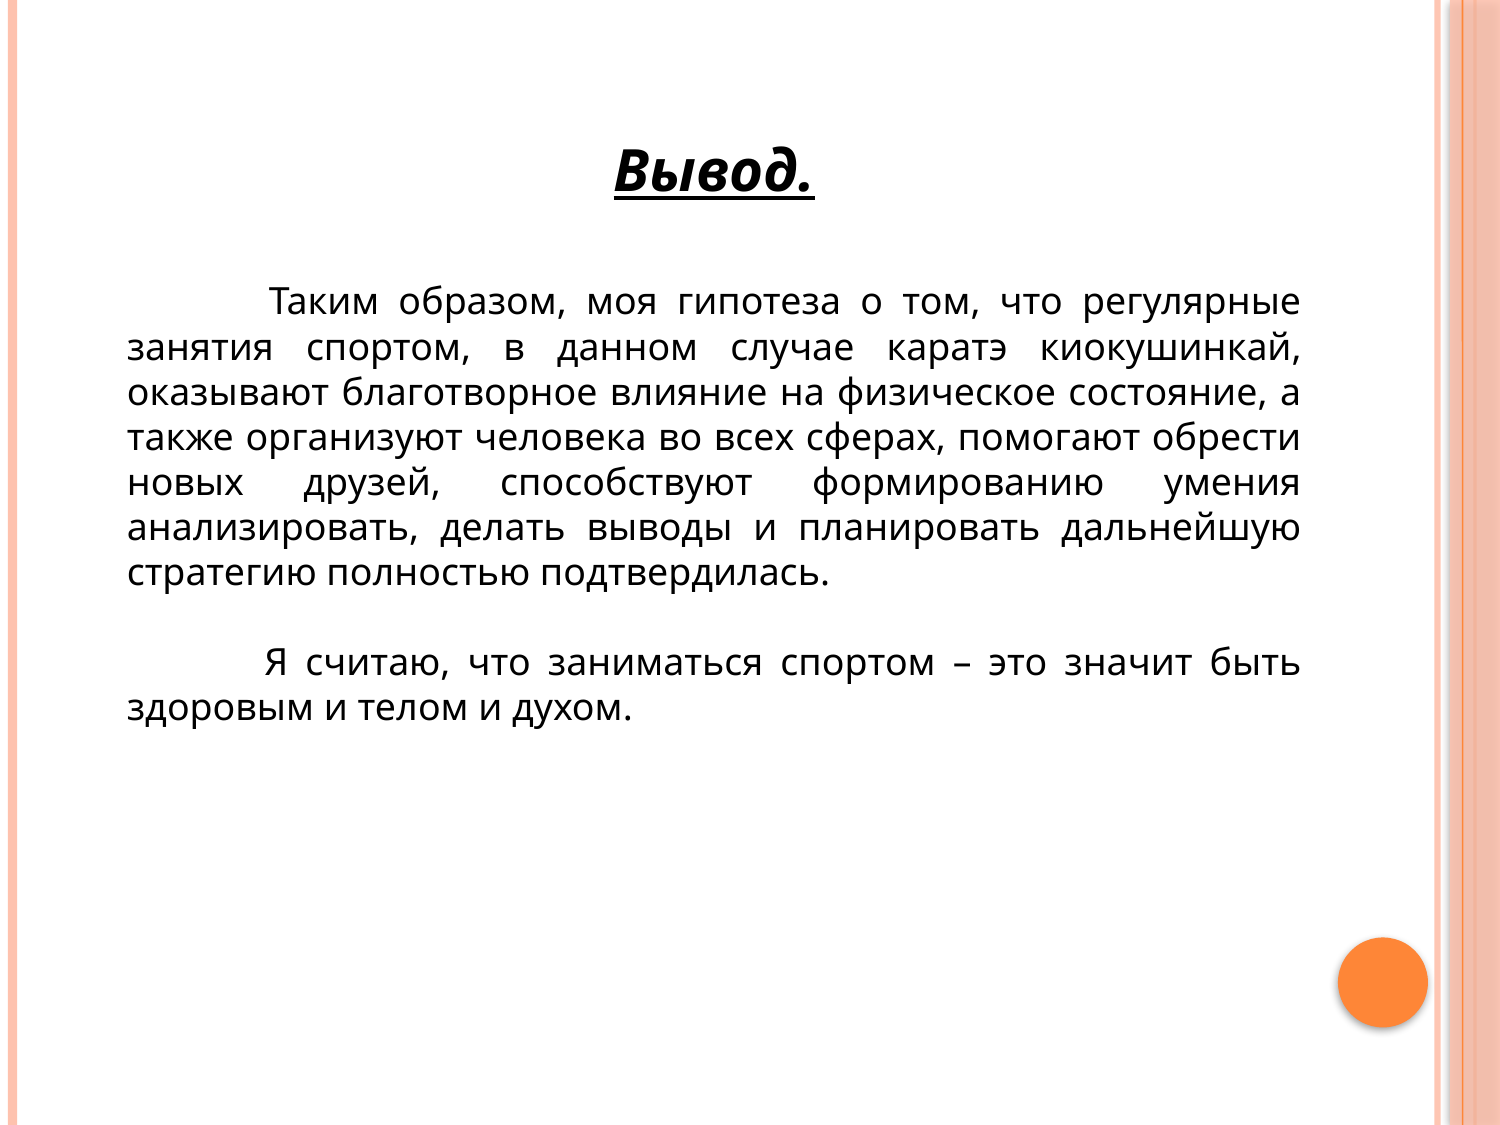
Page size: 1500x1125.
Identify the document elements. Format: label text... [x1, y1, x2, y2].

text_box Вывод. Таким образом, моя гипотеза о том, что регулярные занятия спортом, в данном случае каратэ киокушинкай, оказывают благотворное влияние на физическое состояние, а также организуют человека во всех сферах, помогают обрести новых друзей, способствуют формированию умения анализировать, делать выводы и планировать дальнейшую стратегию полностью подтвердилась. Я считаю, что заниматься спортом – это значит быть здоровым и телом и духом. [112, 125, 1317, 781]
